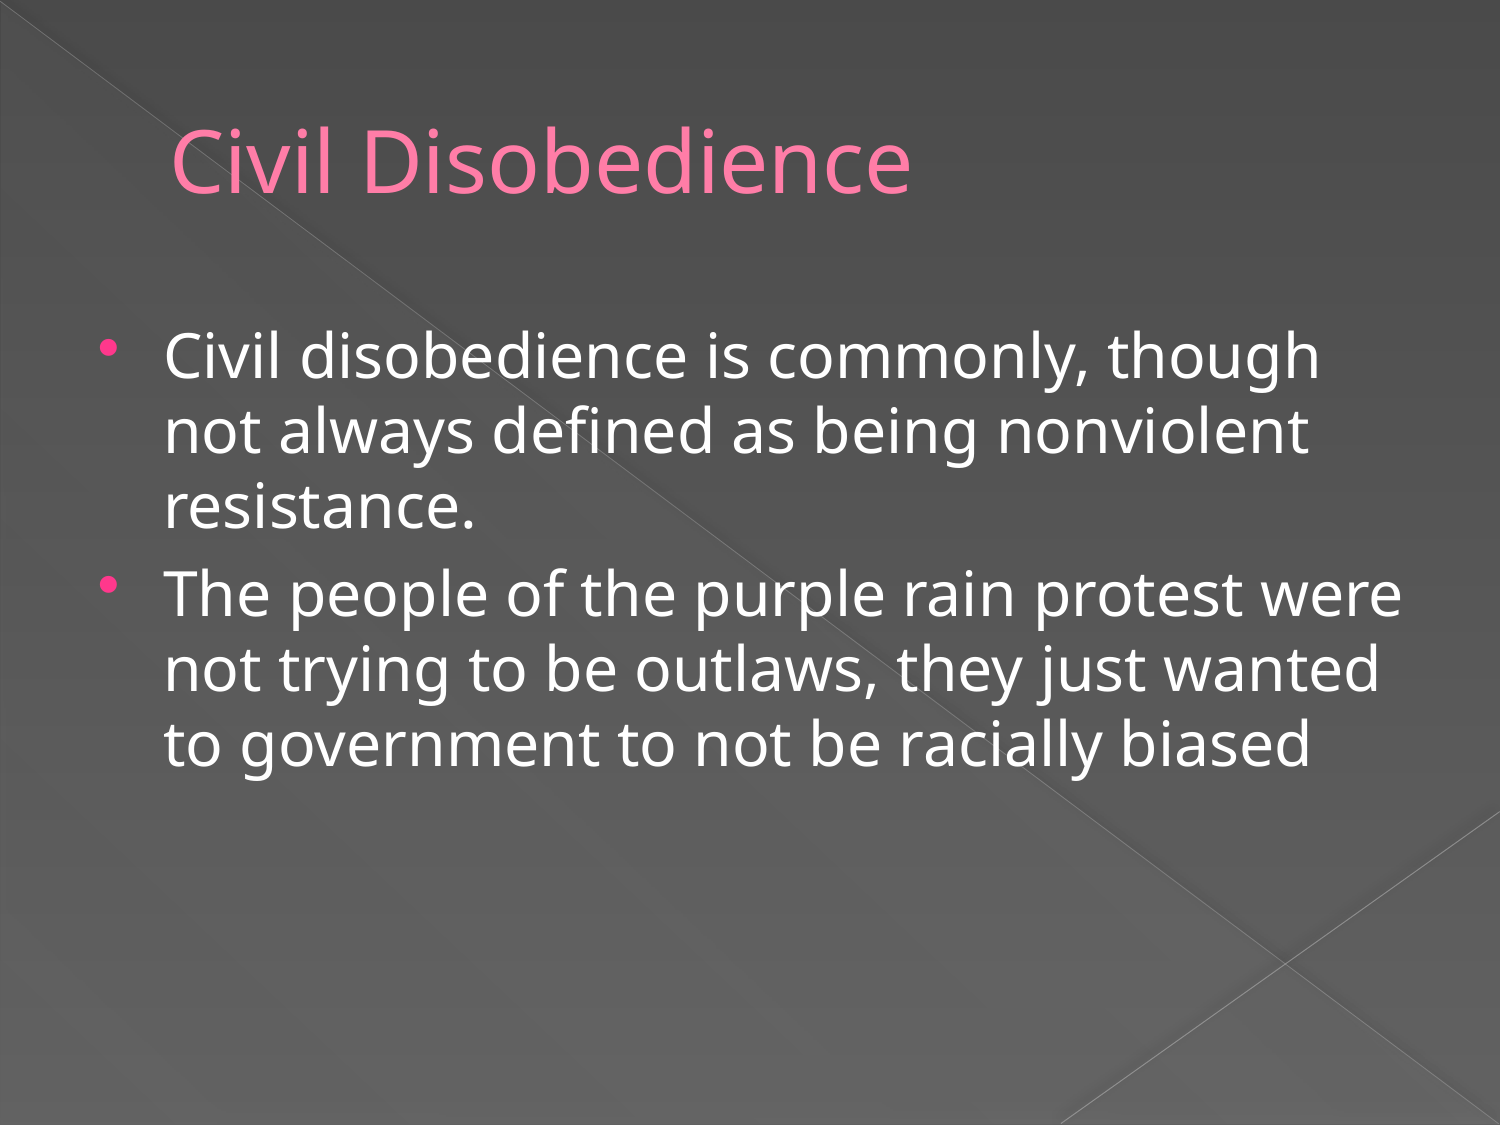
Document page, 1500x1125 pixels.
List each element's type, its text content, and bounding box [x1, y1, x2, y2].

title Civil Disobedience [75, 43, 1425, 274]
list Civil disobedience is commonly, though not always defined as being nonviolent resistance. The people of the purple rain protest were not trying to be outlaws, they just wanted to government to not be racially biased [75, 308, 1425, 1059]
